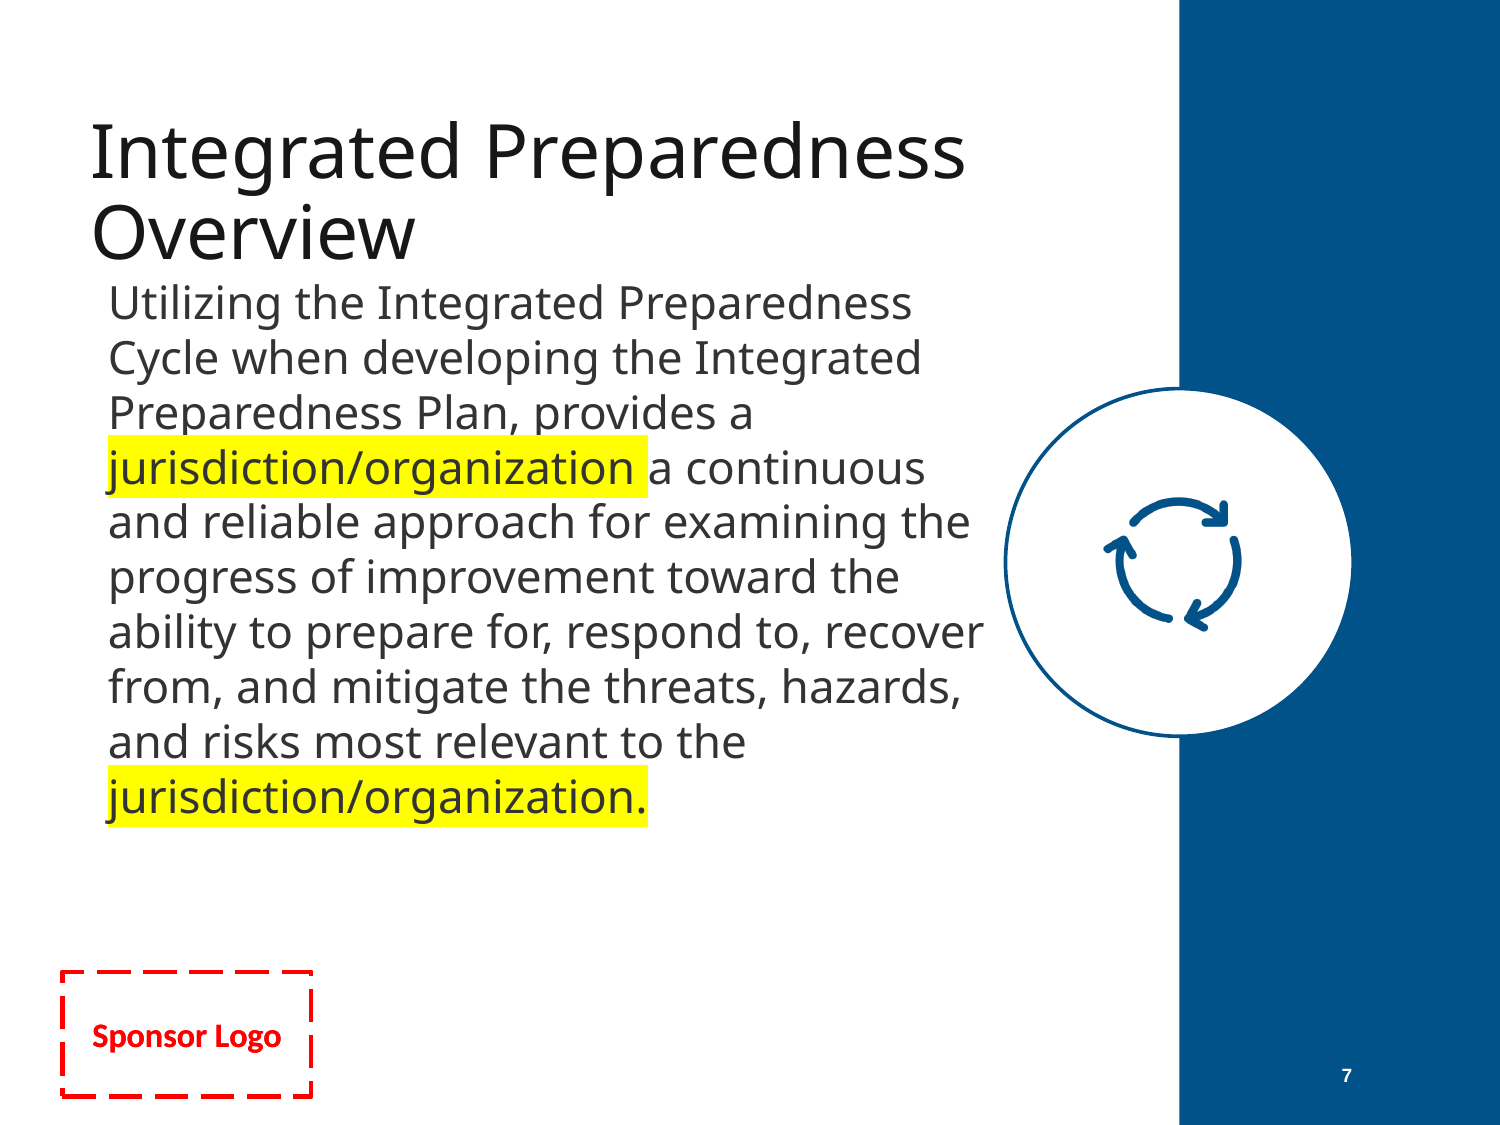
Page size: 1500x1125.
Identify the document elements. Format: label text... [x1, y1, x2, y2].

text_box [1003, 386, 1356, 739]
list Utilizing the Integrated Preparedness Cycle when developing the Integrated Preparedness Plan, provides a jurisdiction/organization a continuous and reliable approach for examining the progress of improvement toward the ability to prepare for, respond to, recover from, and mitigate the threats, hazards, and risks most relevant to the jurisdiction/organization. [92, 237, 1008, 859]
picture [1074, 461, 1276, 663]
title Integrated Preparedness Overview [75, 112, 1177, 276]
slide_number 7 [1242, 1052, 1368, 1098]
text_box [1177, 0, 1500, 1125]
